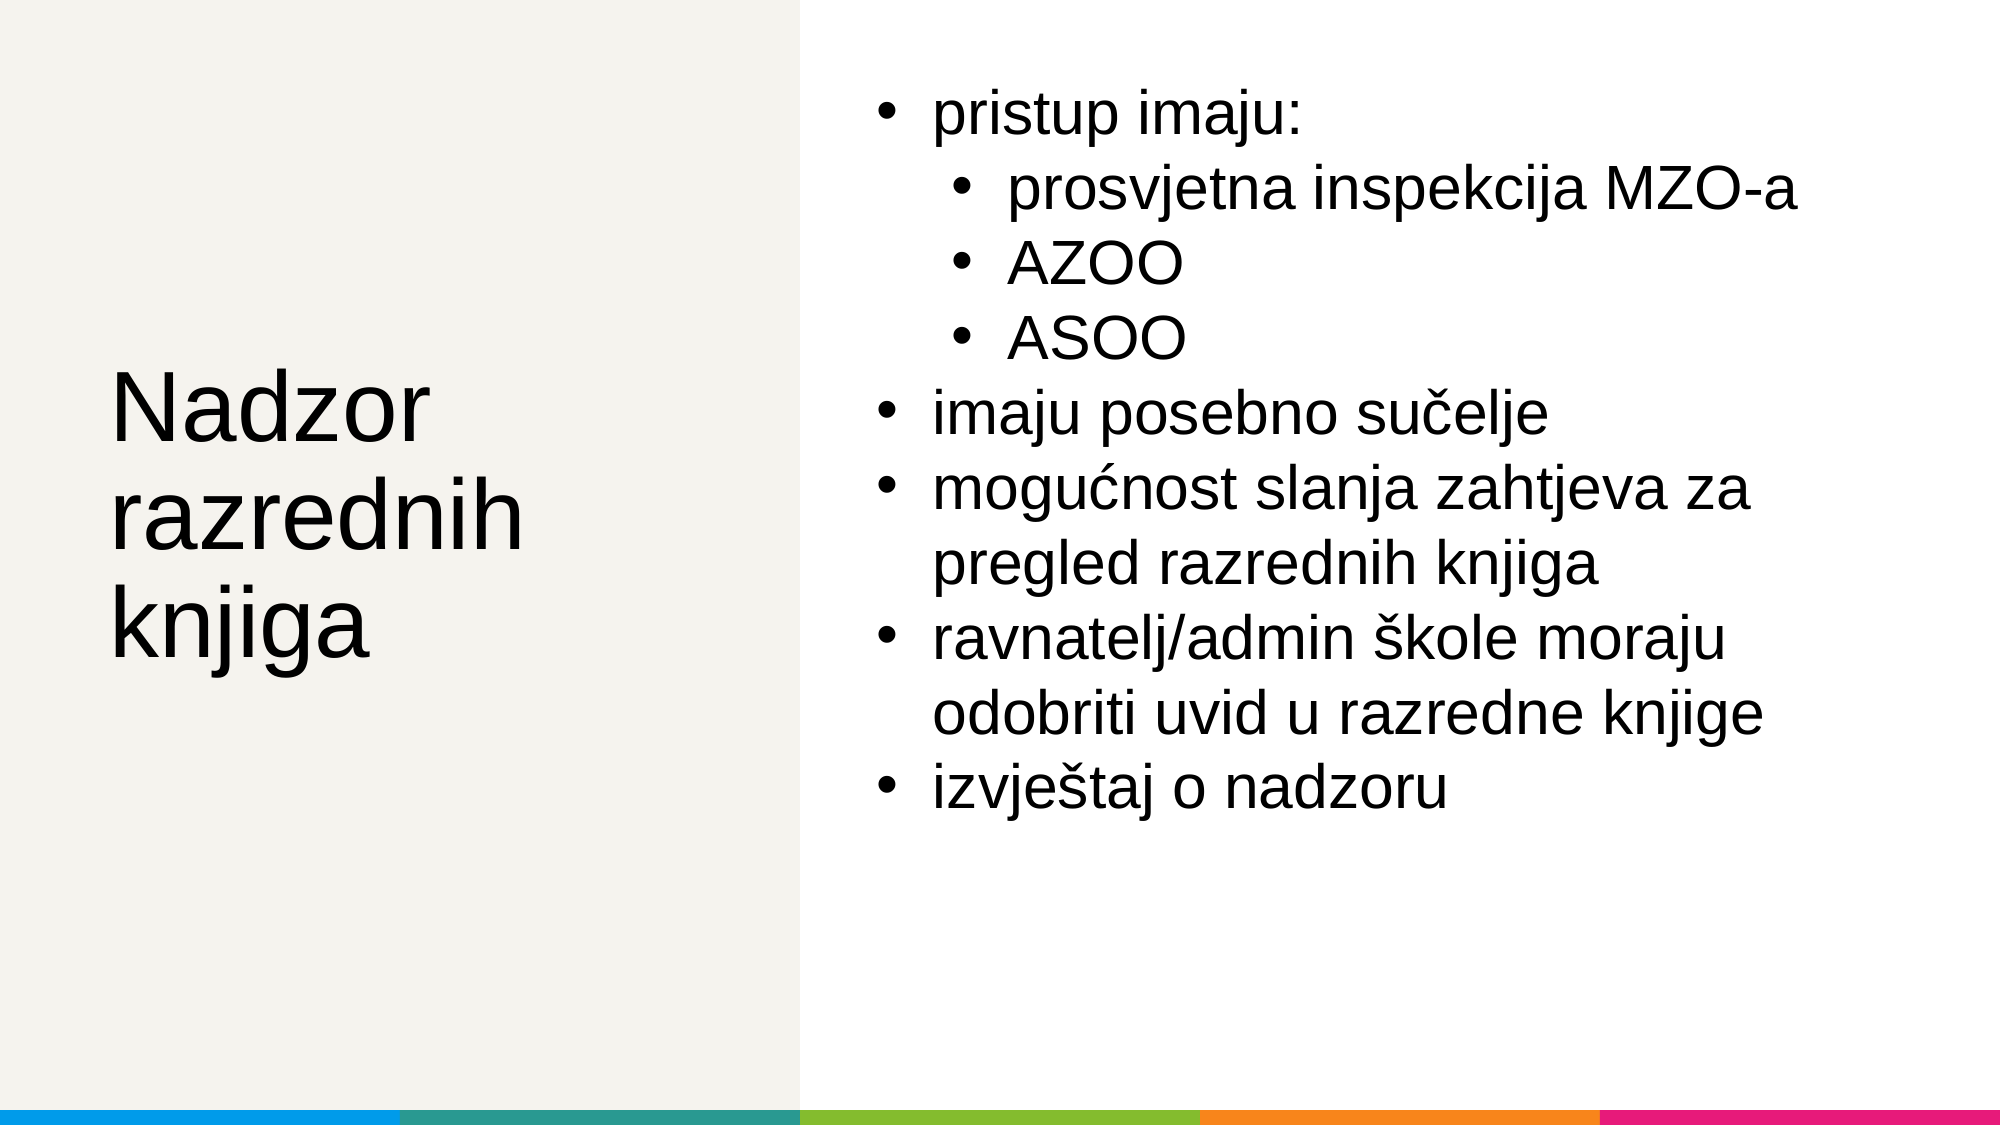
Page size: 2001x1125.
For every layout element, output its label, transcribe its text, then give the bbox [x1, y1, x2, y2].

title Nadzor razrednih knjiga [94, 423, 740, 687]
text_box pristup imaju: prosvjetna inspekcija MZO-a AZOO ASOO imaju posebno sučelje mogućnost slanja zahtjeva za pregled razrednih knjiga ravnatelj/admin škole moraju odobriti uvid u razredne knjige izvještaj o nadzoru [861, 64, 1873, 829]
